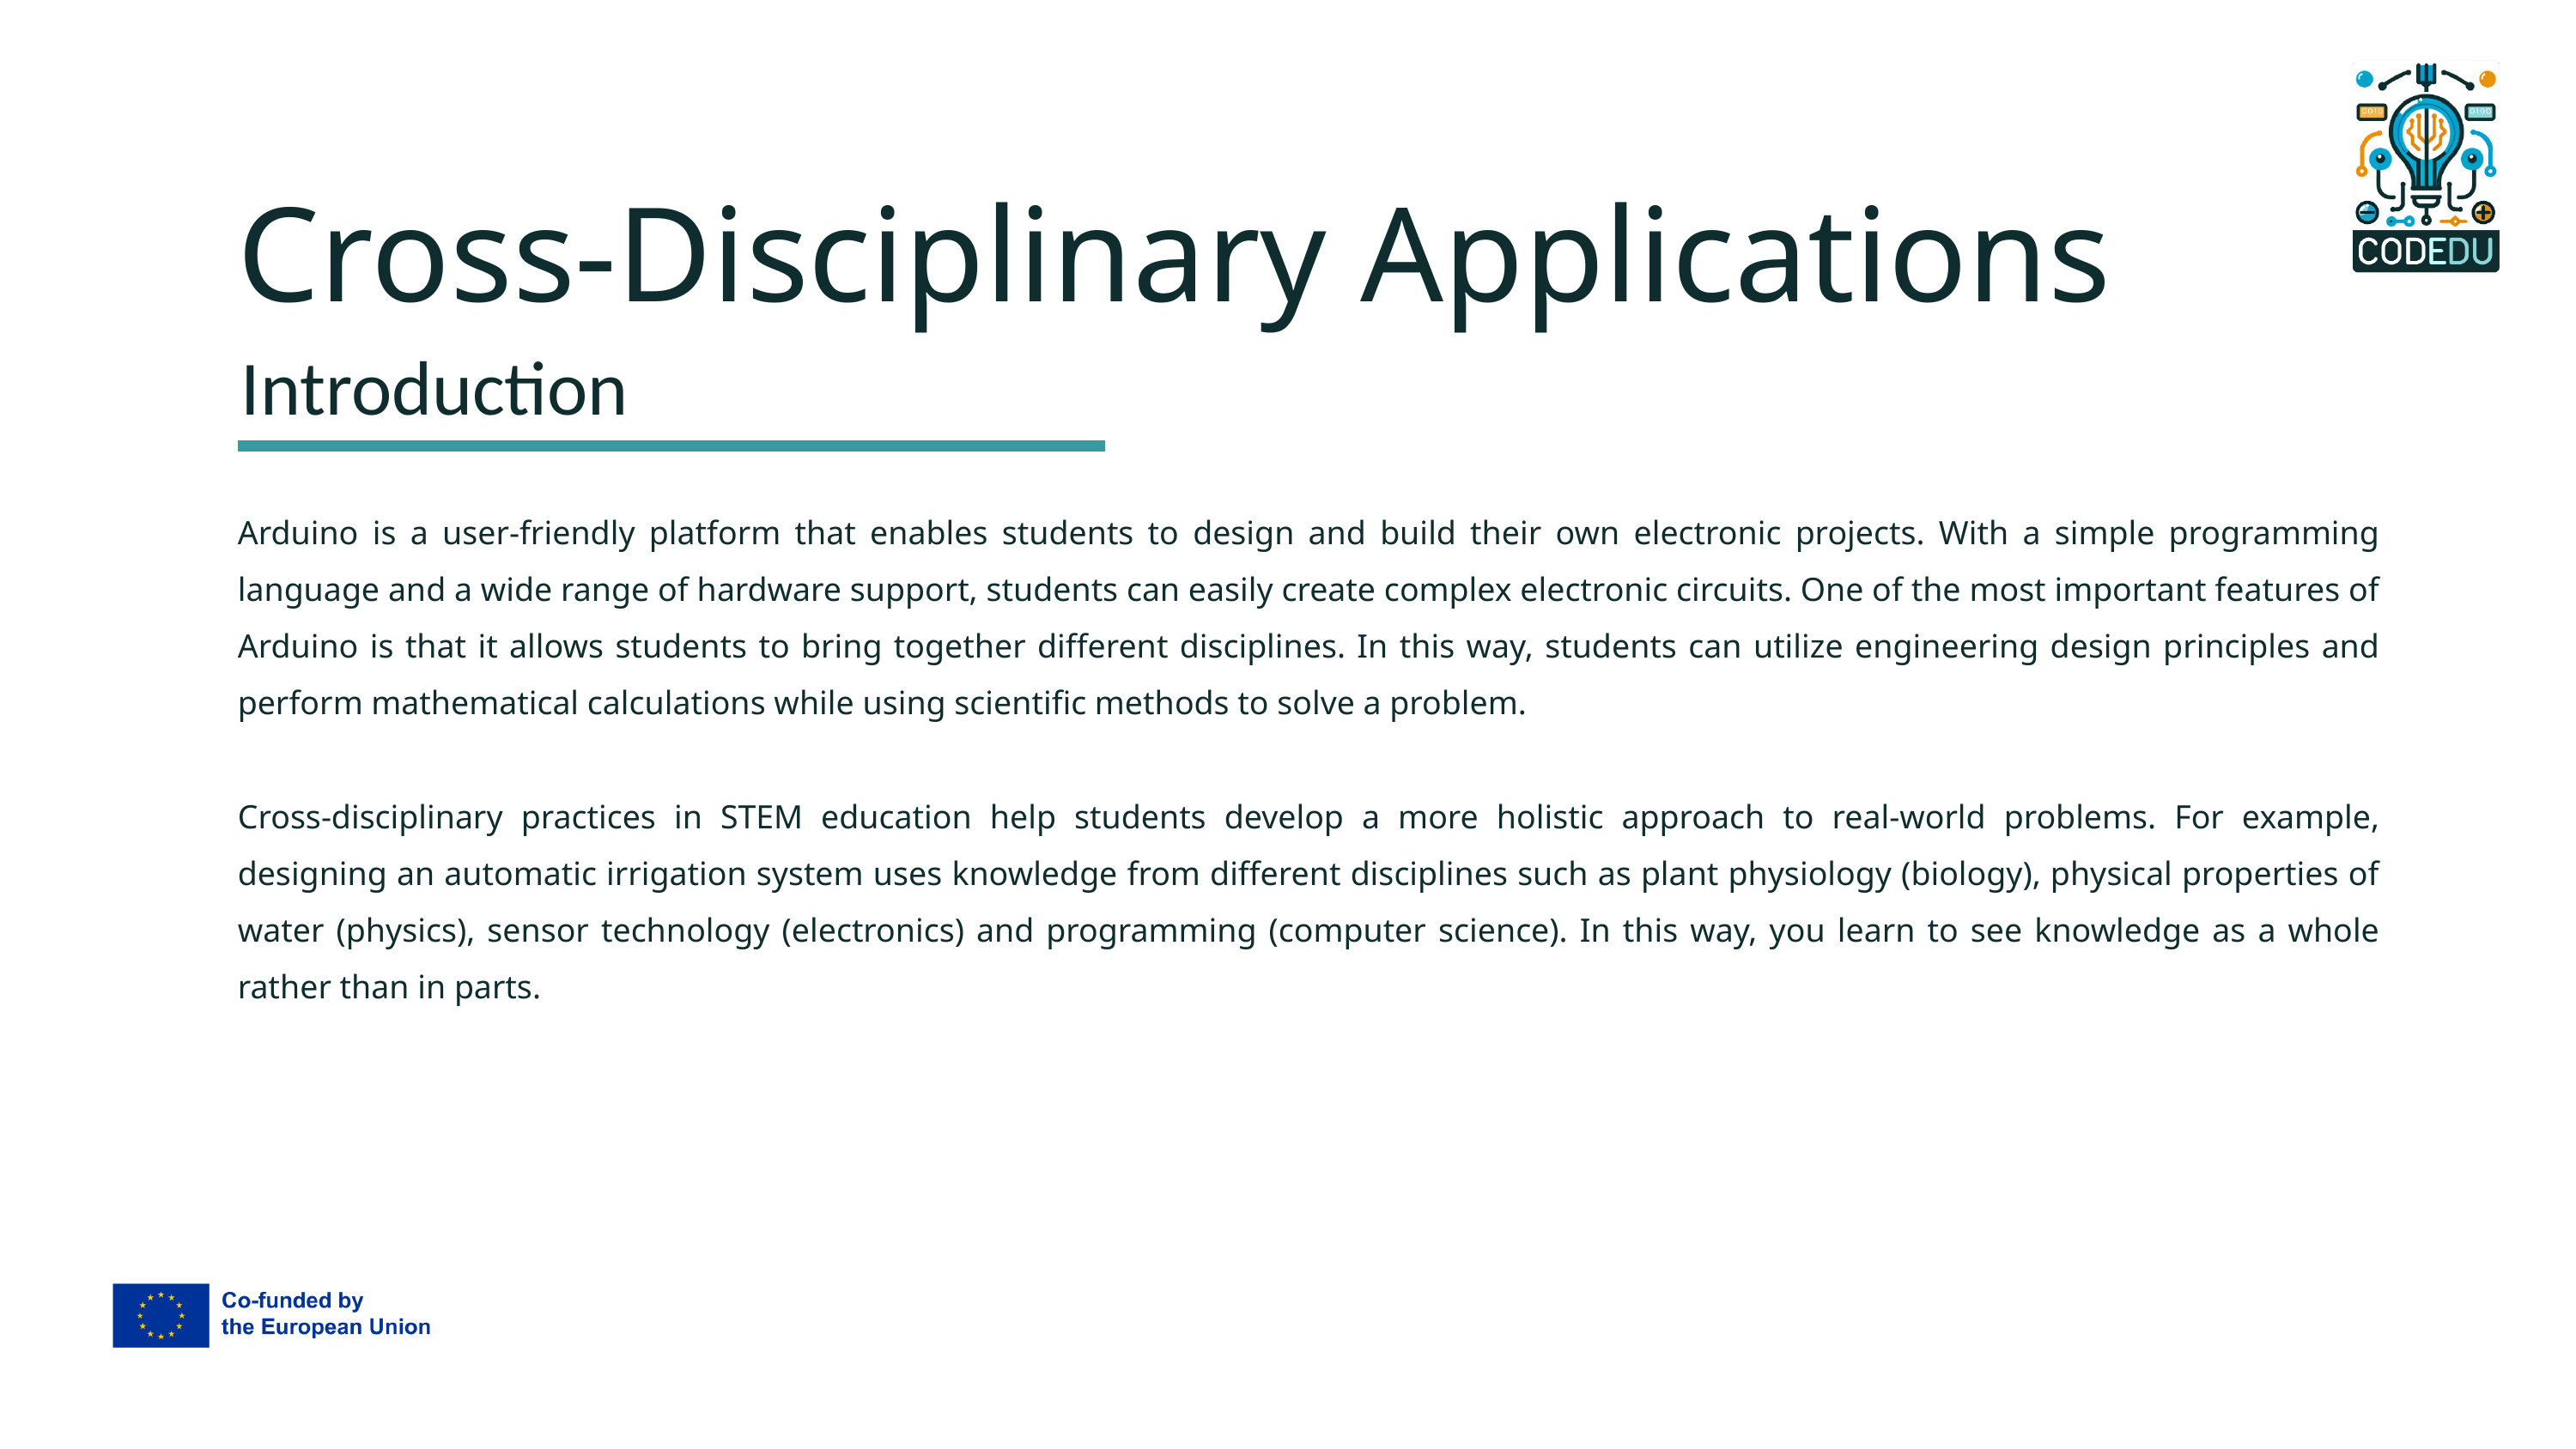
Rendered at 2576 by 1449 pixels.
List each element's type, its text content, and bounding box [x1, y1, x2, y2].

text_box [107, 1278, 443, 1353]
text_box Introduction [240, 301, 2396, 431]
text_box Arduino is a user-friendly platform that enables students to design and build their own electronic projects. With a simple programming language and a wide range of hardware support, students can easily create complex electronic circuits. One of the most important features of Arduino is that it allows students to bring together different disciplines. In this way, students can utilize engineering design principles and perform mathematical calculations while using scientific methods to solve a problem. Cross-disciplinary practices in STEM education help students develop a more holistic approach to real-world problems. For example, designing an automatic irrigation system uses knowledge from different disciplines such as plant physiology (biology), physical properties of water (physics), sensor technology (electronics) and programming (computer science). In this way, you learn to see knowledge as a whole rather than in parts. [237, 494, 2382, 1063]
picture [2221, 0, 2576, 395]
text_box Cross-Disciplinary Applications [237, 155, 2217, 328]
